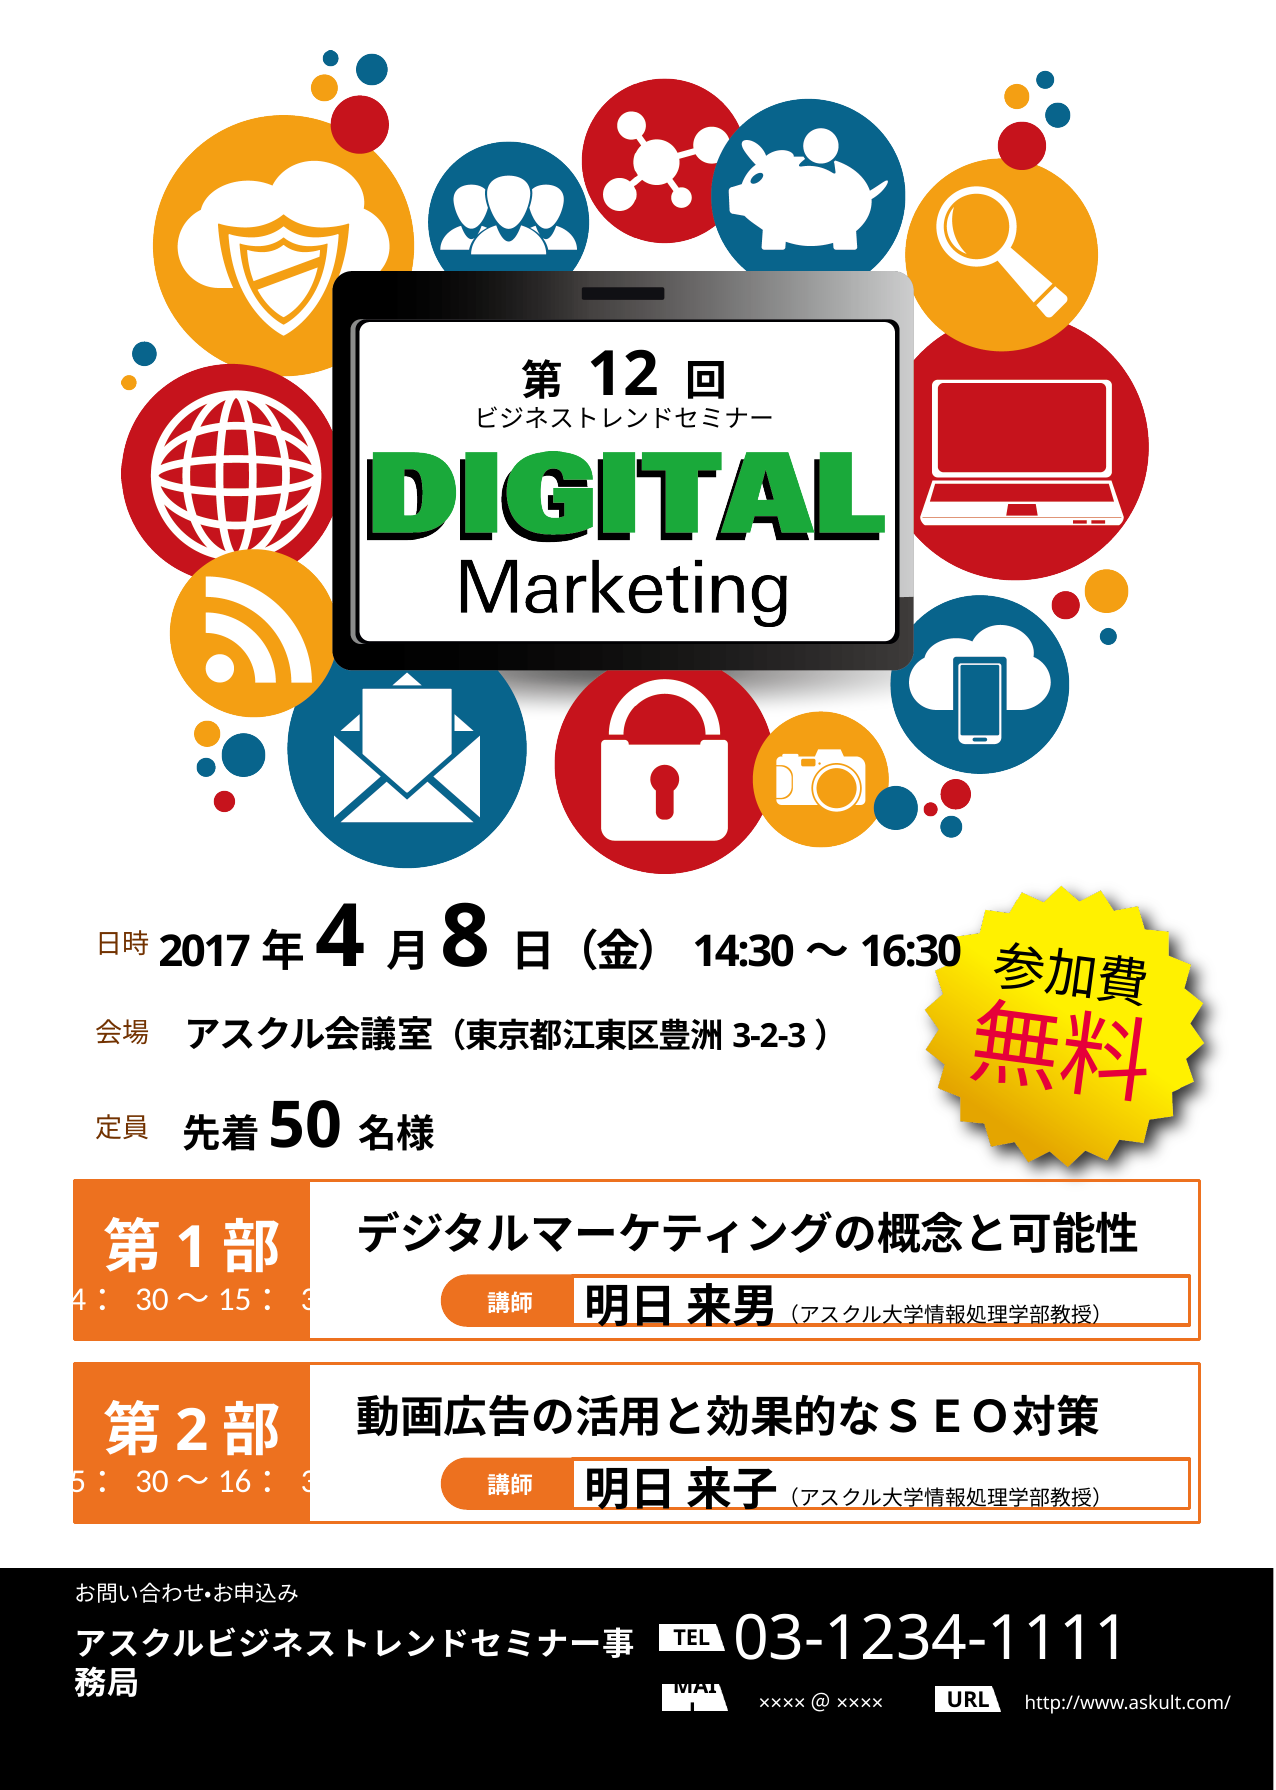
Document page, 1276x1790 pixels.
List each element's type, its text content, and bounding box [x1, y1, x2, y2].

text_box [659, 1624, 725, 1651]
text_box http://www.askult.com/ [1024, 1690, 1232, 1714]
text_box [0, 1568, 1274, 1790]
text_box 先着50名様 [182, 1083, 436, 1161]
text_box ××××＠×××× [758, 1689, 884, 1715]
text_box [662, 1684, 728, 1711]
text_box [74, 1180, 1200, 1340]
picture [121, 50, 1149, 874]
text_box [935, 1686, 1001, 1712]
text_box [909, 870, 1235, 1198]
text_box 会場 [95, 1015, 150, 1049]
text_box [74, 1363, 1200, 1523]
text_box 定員 [95, 1110, 150, 1143]
text_box お問い合わせ・お申込み アスクルビジネストレンドセミナー事務局 [74, 1579, 638, 1701]
text_box 03-1234-1111 [733, 1609, 1132, 1672]
text_box 2017年4月8日（金）14:30～16:30 [158, 890, 909, 986]
text_box アスクル会議室（東京都江東区豊洲3-2-3） [184, 1002, 851, 1055]
text_box 日時 [95, 926, 150, 960]
